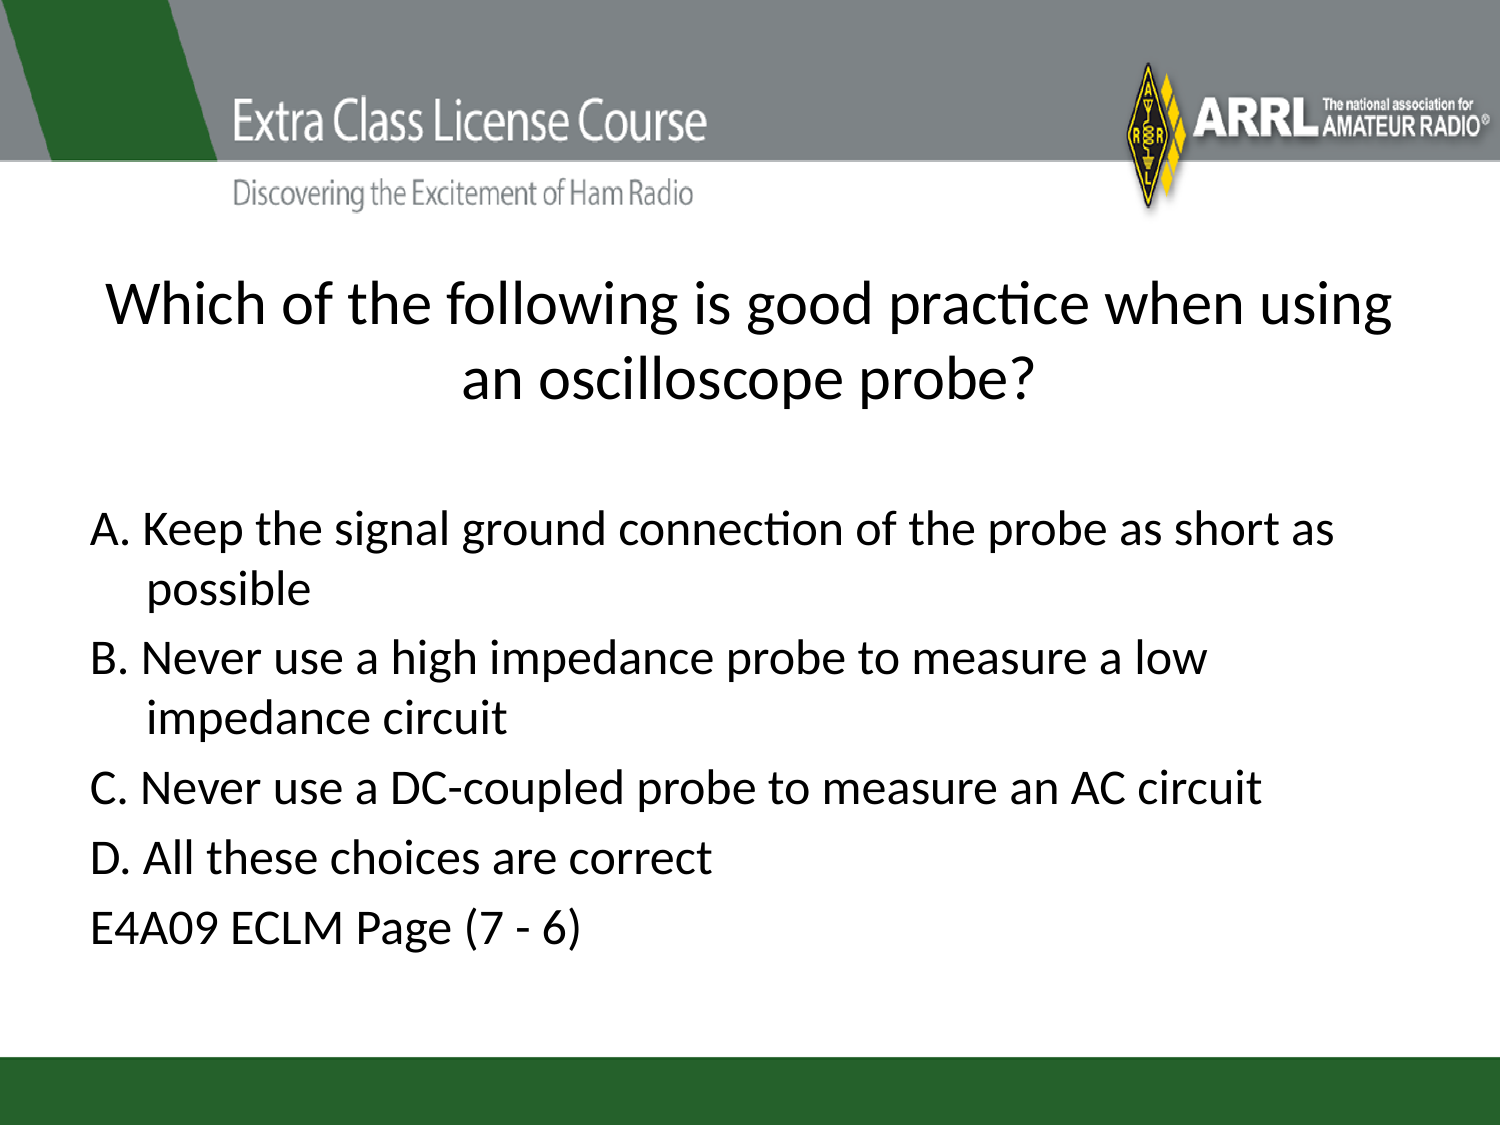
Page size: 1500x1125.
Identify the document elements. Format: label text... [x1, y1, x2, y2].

title Which of the following is good practice when using an oscilloscope probe? [75, 254, 1425, 435]
list A. Keep the signal ground connection of the probe as short as possible B. Never use a high impedance probe to measure a low impedance circuit C. Never use a DC-coupled probe to measure an AC circuit D. All these choices are correct E4A09 ECLM Page (7 - 6) [75, 487, 1425, 1005]
picture [0, 0, 1500, 1125]
